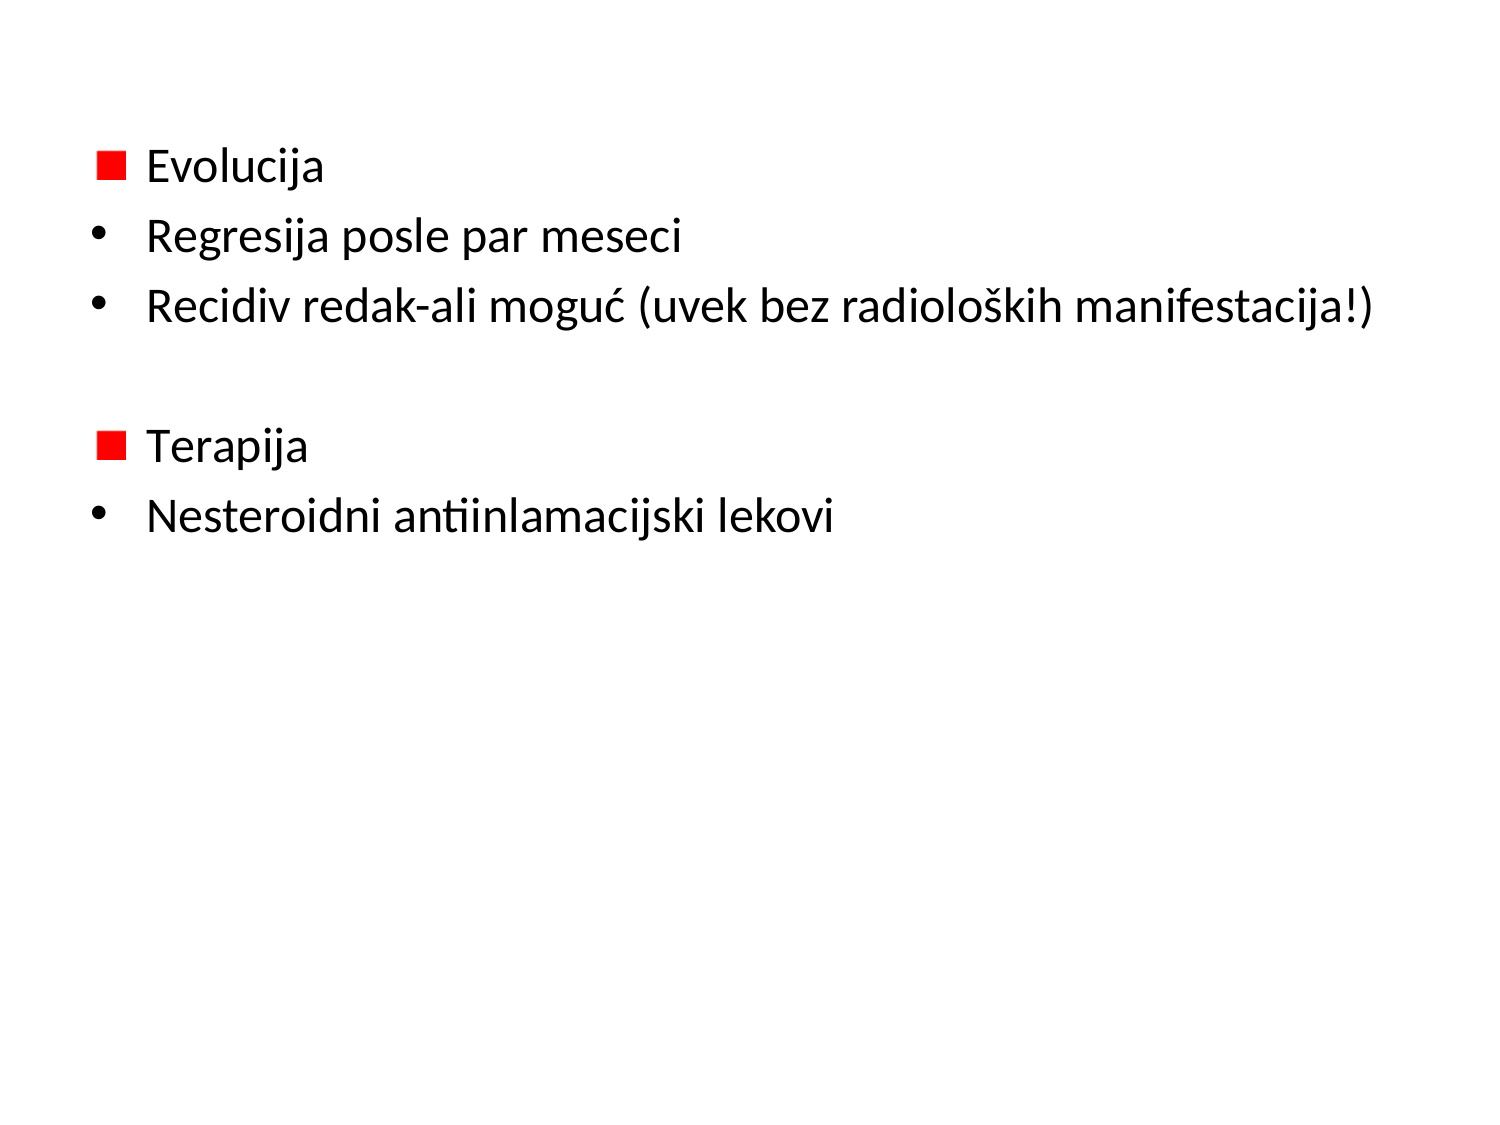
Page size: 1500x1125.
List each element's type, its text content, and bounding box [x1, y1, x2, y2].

picture [90, 424, 126, 460]
list Evolucija Regresija posle par meseci Recidiv redak-ali moguć (uvek bez radioloških manifestacija!) Terapija Nesteroidni antiinlamacijski lekovi [75, 125, 1425, 1005]
picture [90, 144, 126, 180]
